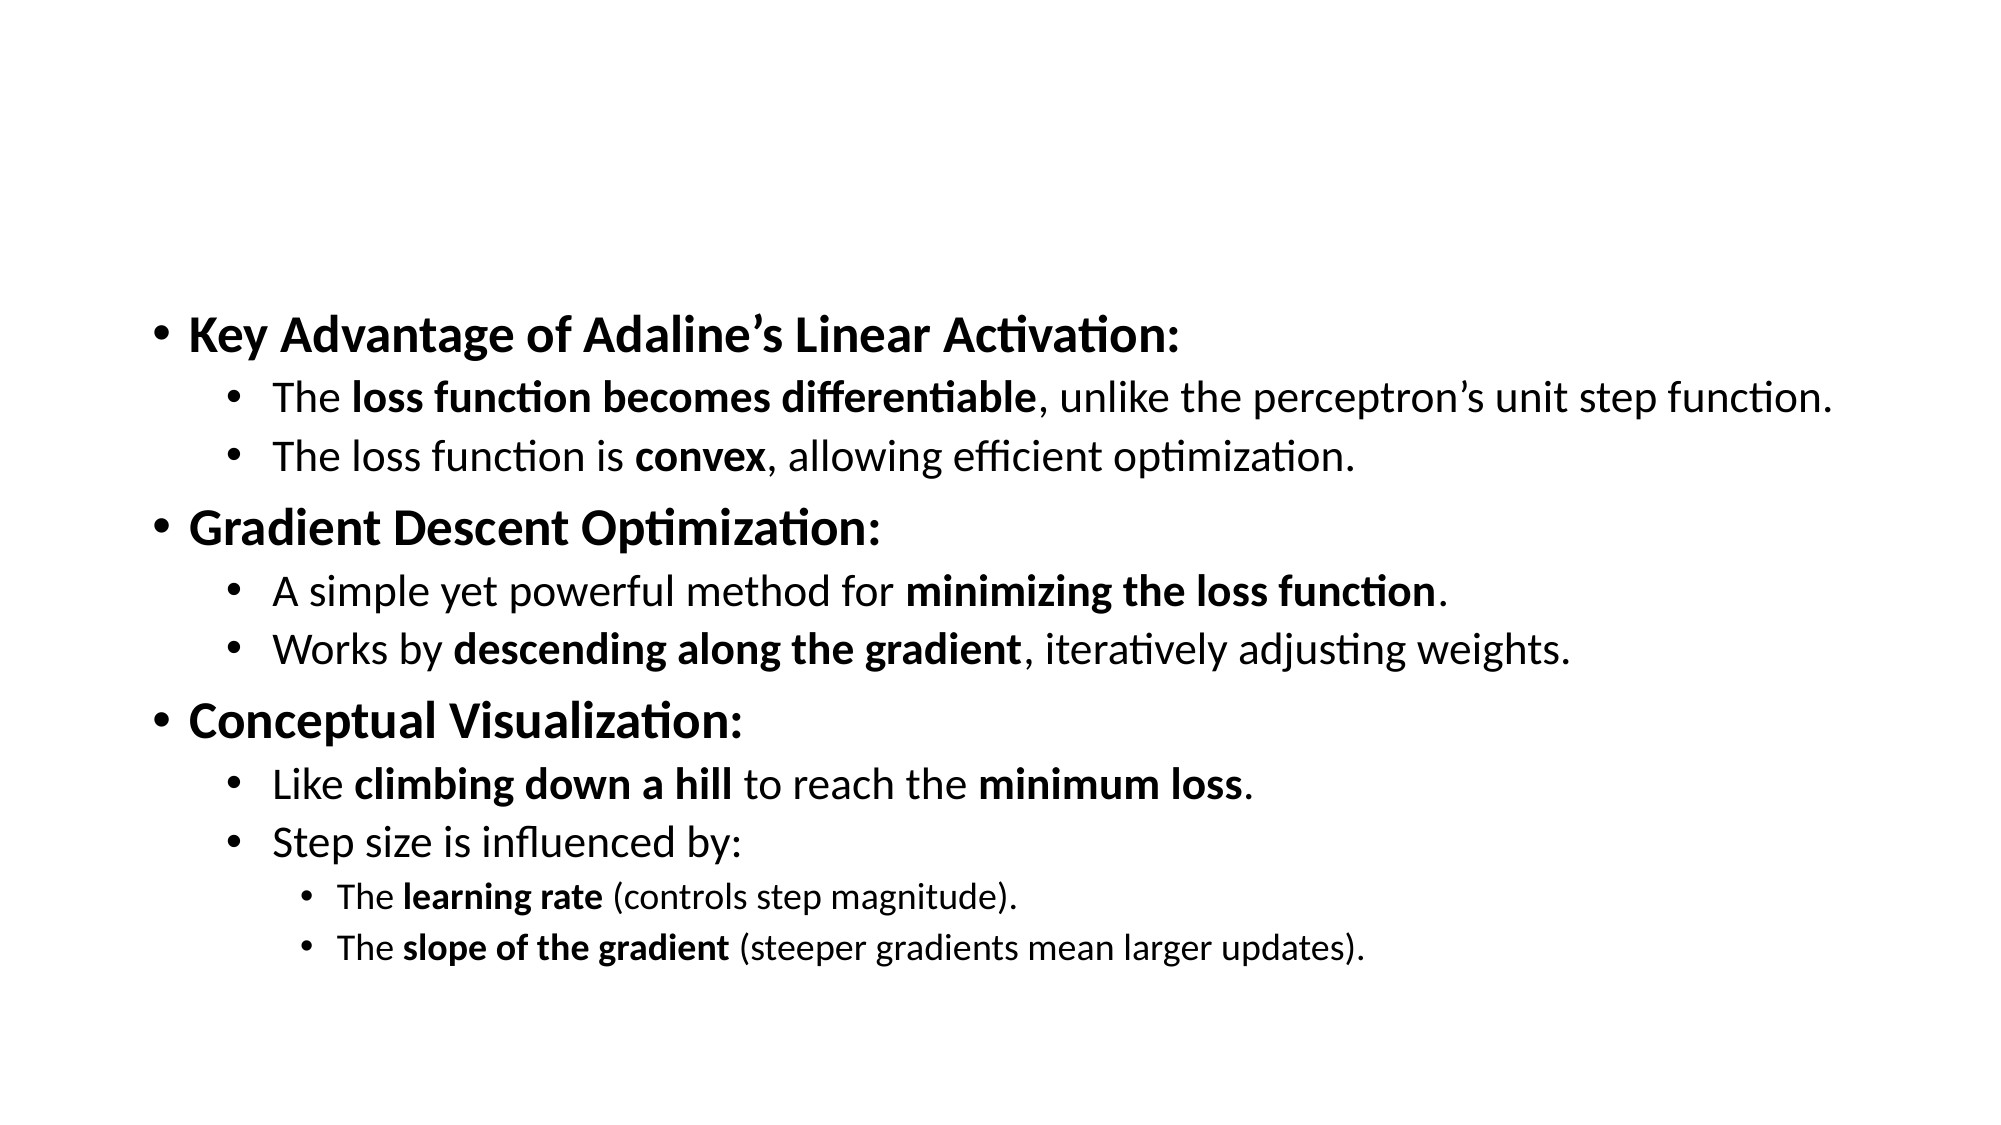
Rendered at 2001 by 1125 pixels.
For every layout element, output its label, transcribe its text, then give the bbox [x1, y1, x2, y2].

list Key Advantage of Adaline’s Linear Activation: The loss function becomes differentiable, unlike the perceptron’s unit step function. The loss function is convex, allowing efficient optimization. Gradient Descent Optimization: A simple yet powerful method for minimizing the loss function. Works by descending along the gradient, iteratively adjusting weights. Conceptual Visualization: Like climbing down a hill to reach the minimum loss. Step size is influenced by: The learning rate (controls step magnitude). The slope of the gradient (steeper gradients mean larger updates). [137, 299, 1863, 1014]
